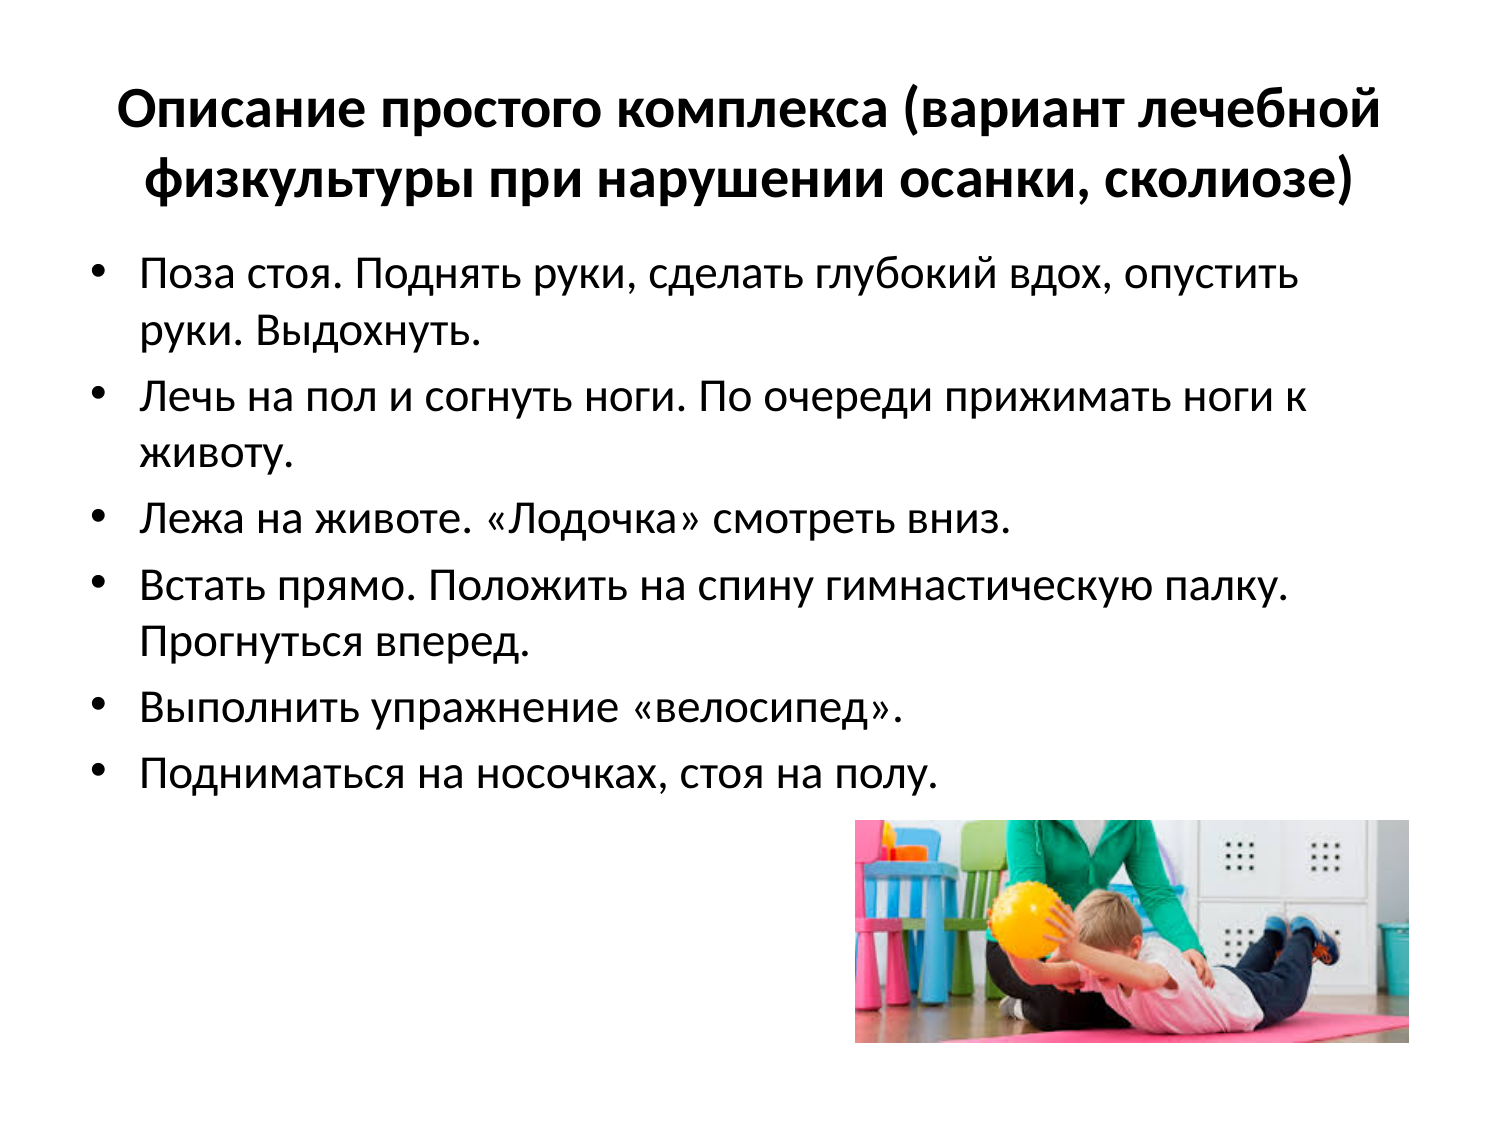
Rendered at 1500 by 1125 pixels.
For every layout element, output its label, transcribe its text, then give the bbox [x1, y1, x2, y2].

list Поза стоя. Поднять руки, сделать глубокий вдох, опустить руки. Выдохнуть. Лечь на пол и согнуть ноги. По очереди прижимать ноги к животу. Лежа на животе. «Лодочка» смотреть вниз. Встать прямо. Положить на спину гимнастическую палку. Прогнуться вперед. Выполнить упражнение «велосипед». Подниматься на носочках, стоя на полу. [75, 234, 1425, 809]
picture [855, 820, 1409, 1043]
title Описание простого комплекса (вариант лечебной физкультуры при нарушении осанки, сколиозе) [75, 45, 1425, 233]
